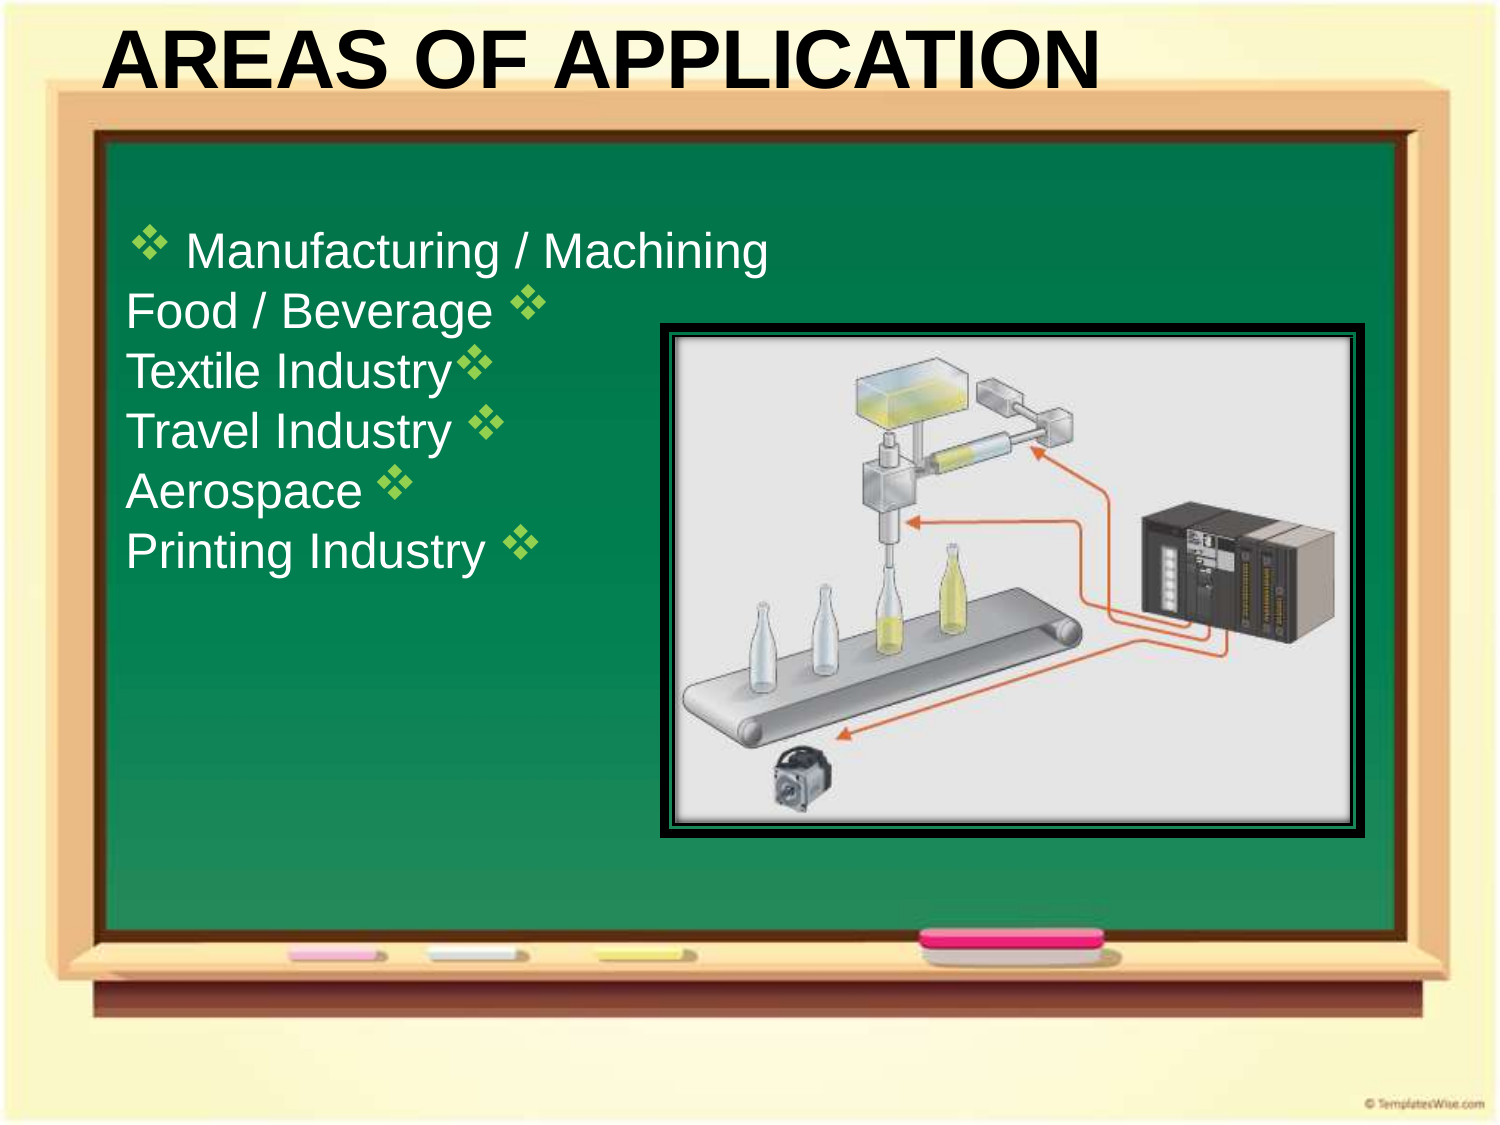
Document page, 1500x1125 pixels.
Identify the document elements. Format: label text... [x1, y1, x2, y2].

text_box [674, 337, 1351, 824]
picture [0, 0, 1500, 1125]
title AREAS OF APPLICATION [100, 3, 1113, 194]
text_box Manufacturing / Machining Food / Beverage Textile Industry Travel Industry Aerospace Printing Industry [125, 216, 774, 579]
